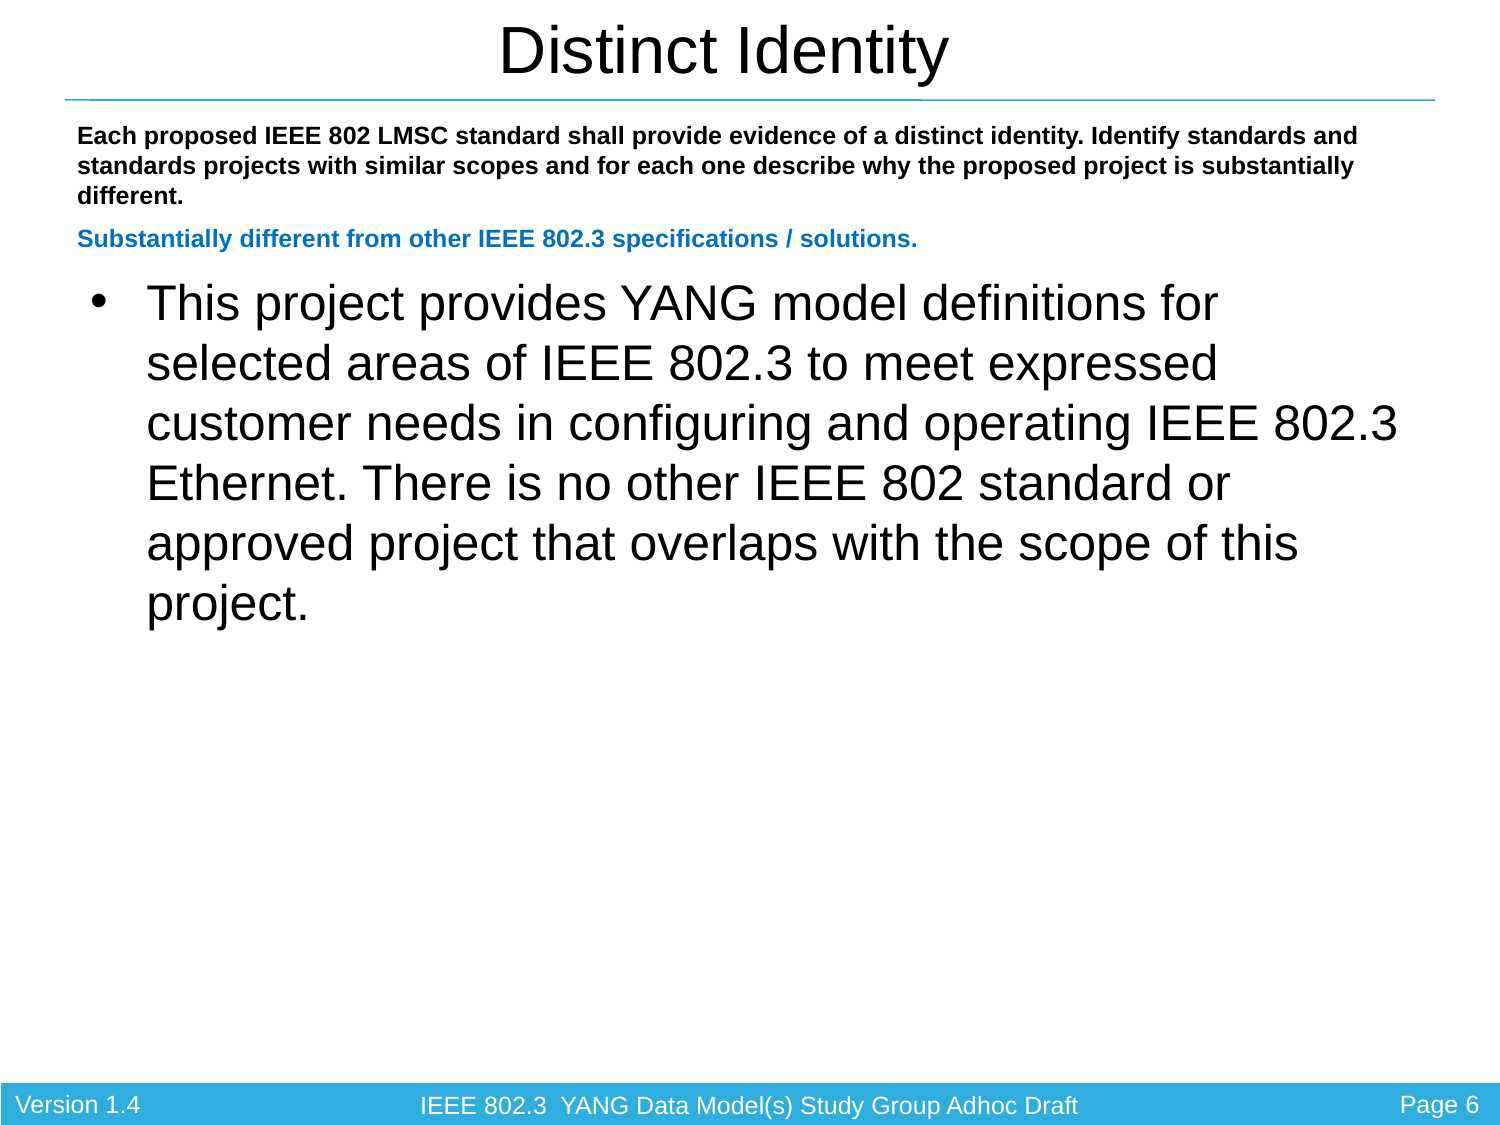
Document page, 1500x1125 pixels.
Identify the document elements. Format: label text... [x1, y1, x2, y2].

list This project provides YANG model definitions for selected areas of IEEE 802.3 to meet expressed customer needs in configuring and operating IEEE 802.3 Ethernet. There is no other IEEE 802 standard or approved project that overlaps with the scope of this project. [75, 262, 1425, 1075]
